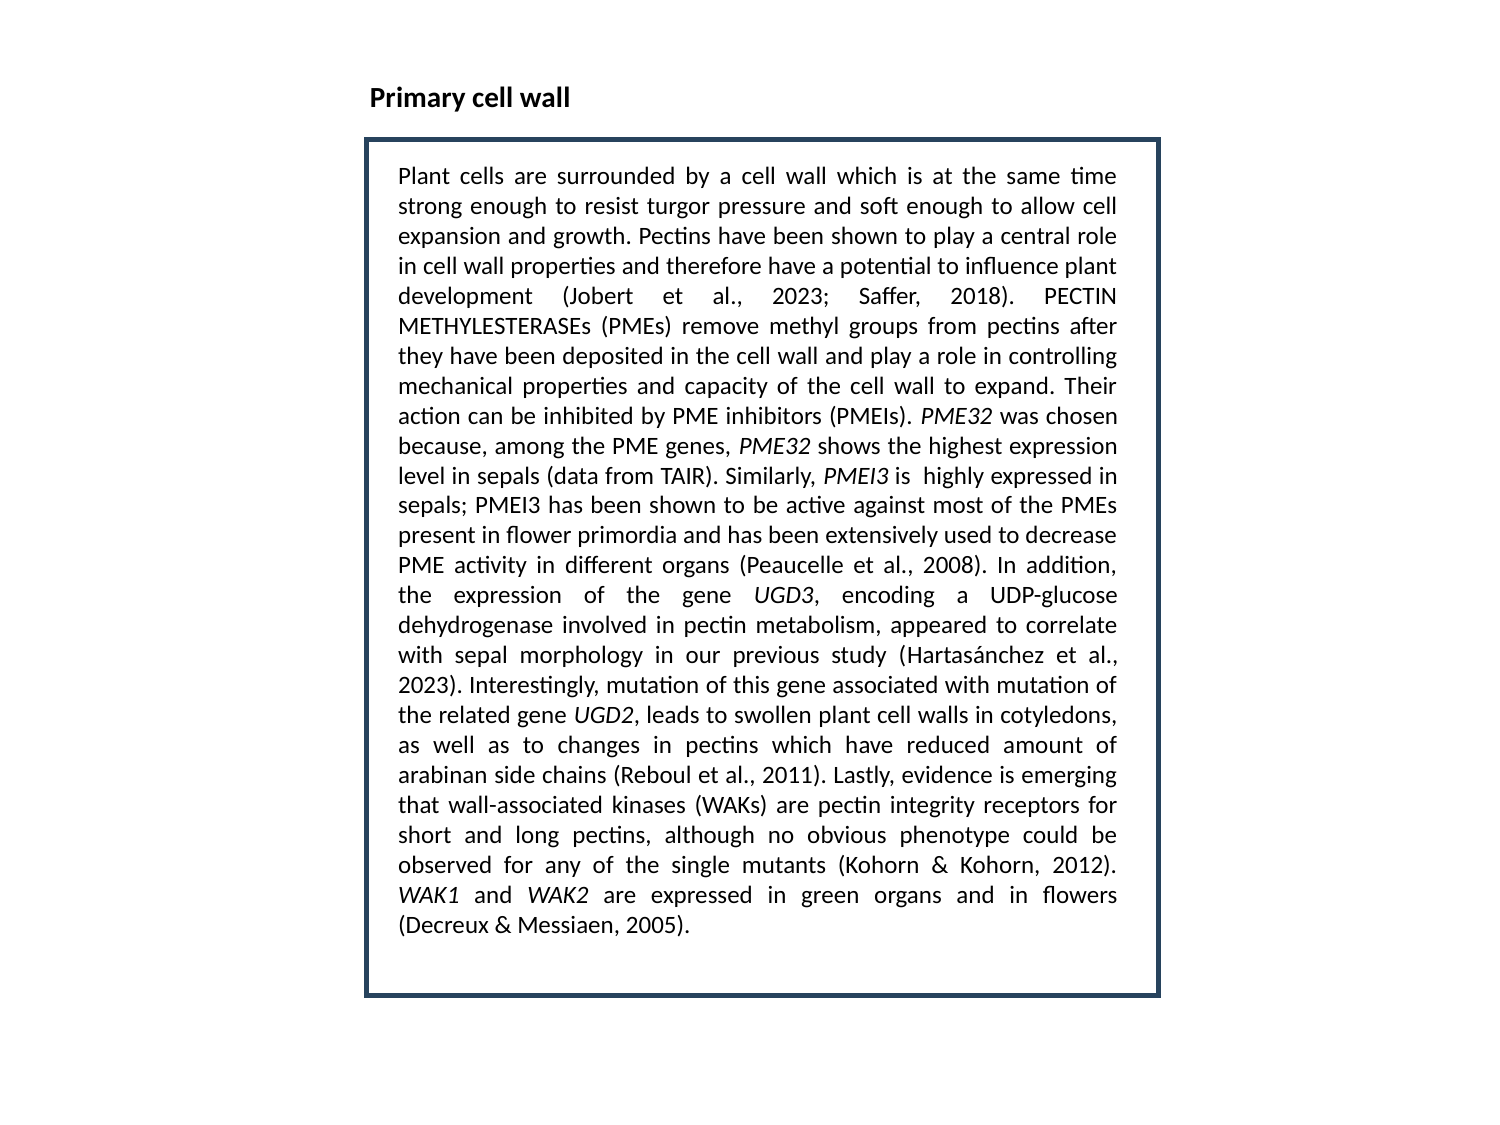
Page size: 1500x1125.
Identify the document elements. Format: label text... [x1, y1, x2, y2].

text_box [366, 139, 1159, 997]
text_box Primary cell wall [355, 70, 586, 121]
